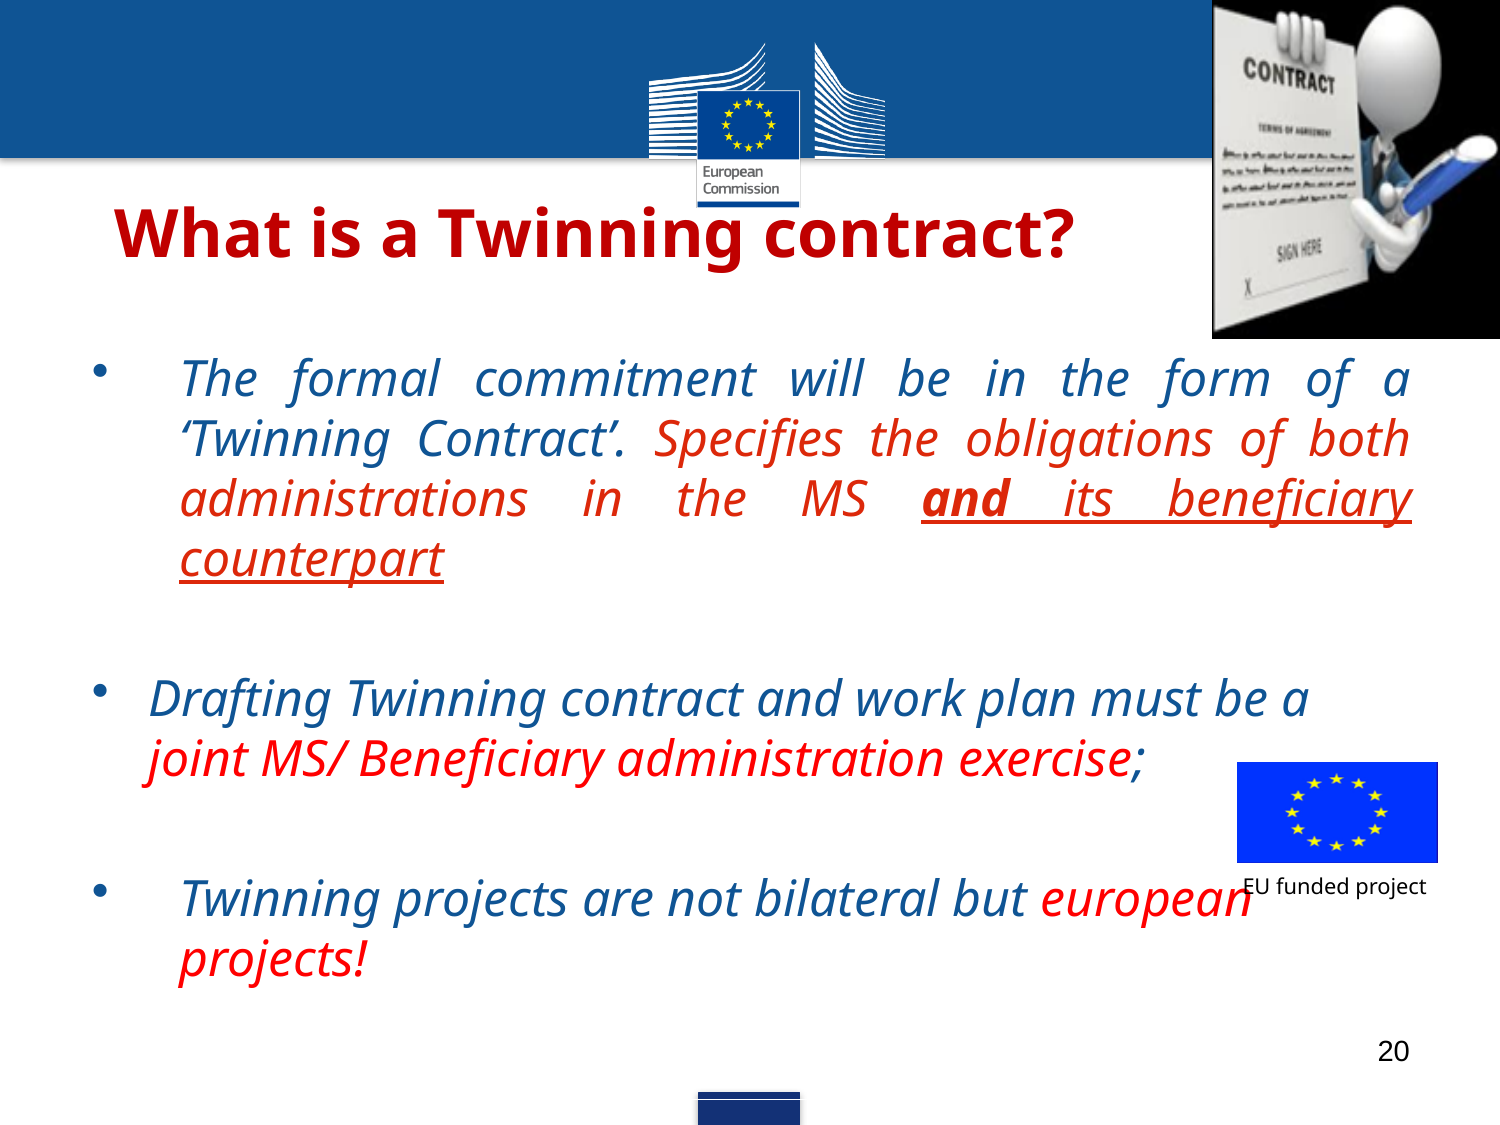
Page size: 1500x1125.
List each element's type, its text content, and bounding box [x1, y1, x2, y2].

text_box What is a Twinning contract? [41, 171, 1207, 291]
picture [1237, 762, 1438, 863]
picture [1212, 0, 1500, 339]
text_box EU funded project [1227, 865, 1478, 907]
picture [649, 42, 885, 171]
list The formal commitment will be in the form of a ‘Twinning Contract’. Specifies the obligations of both administrations in the MS and its beneficiary counterpart Drafting Twinning contract and work plan must be a joint MS/ Beneficiary administration exercise; Twinning projects are not bilateral but european projects! [76, 291, 1427, 1100]
slide_number 20 [1074, 1024, 1425, 1103]
